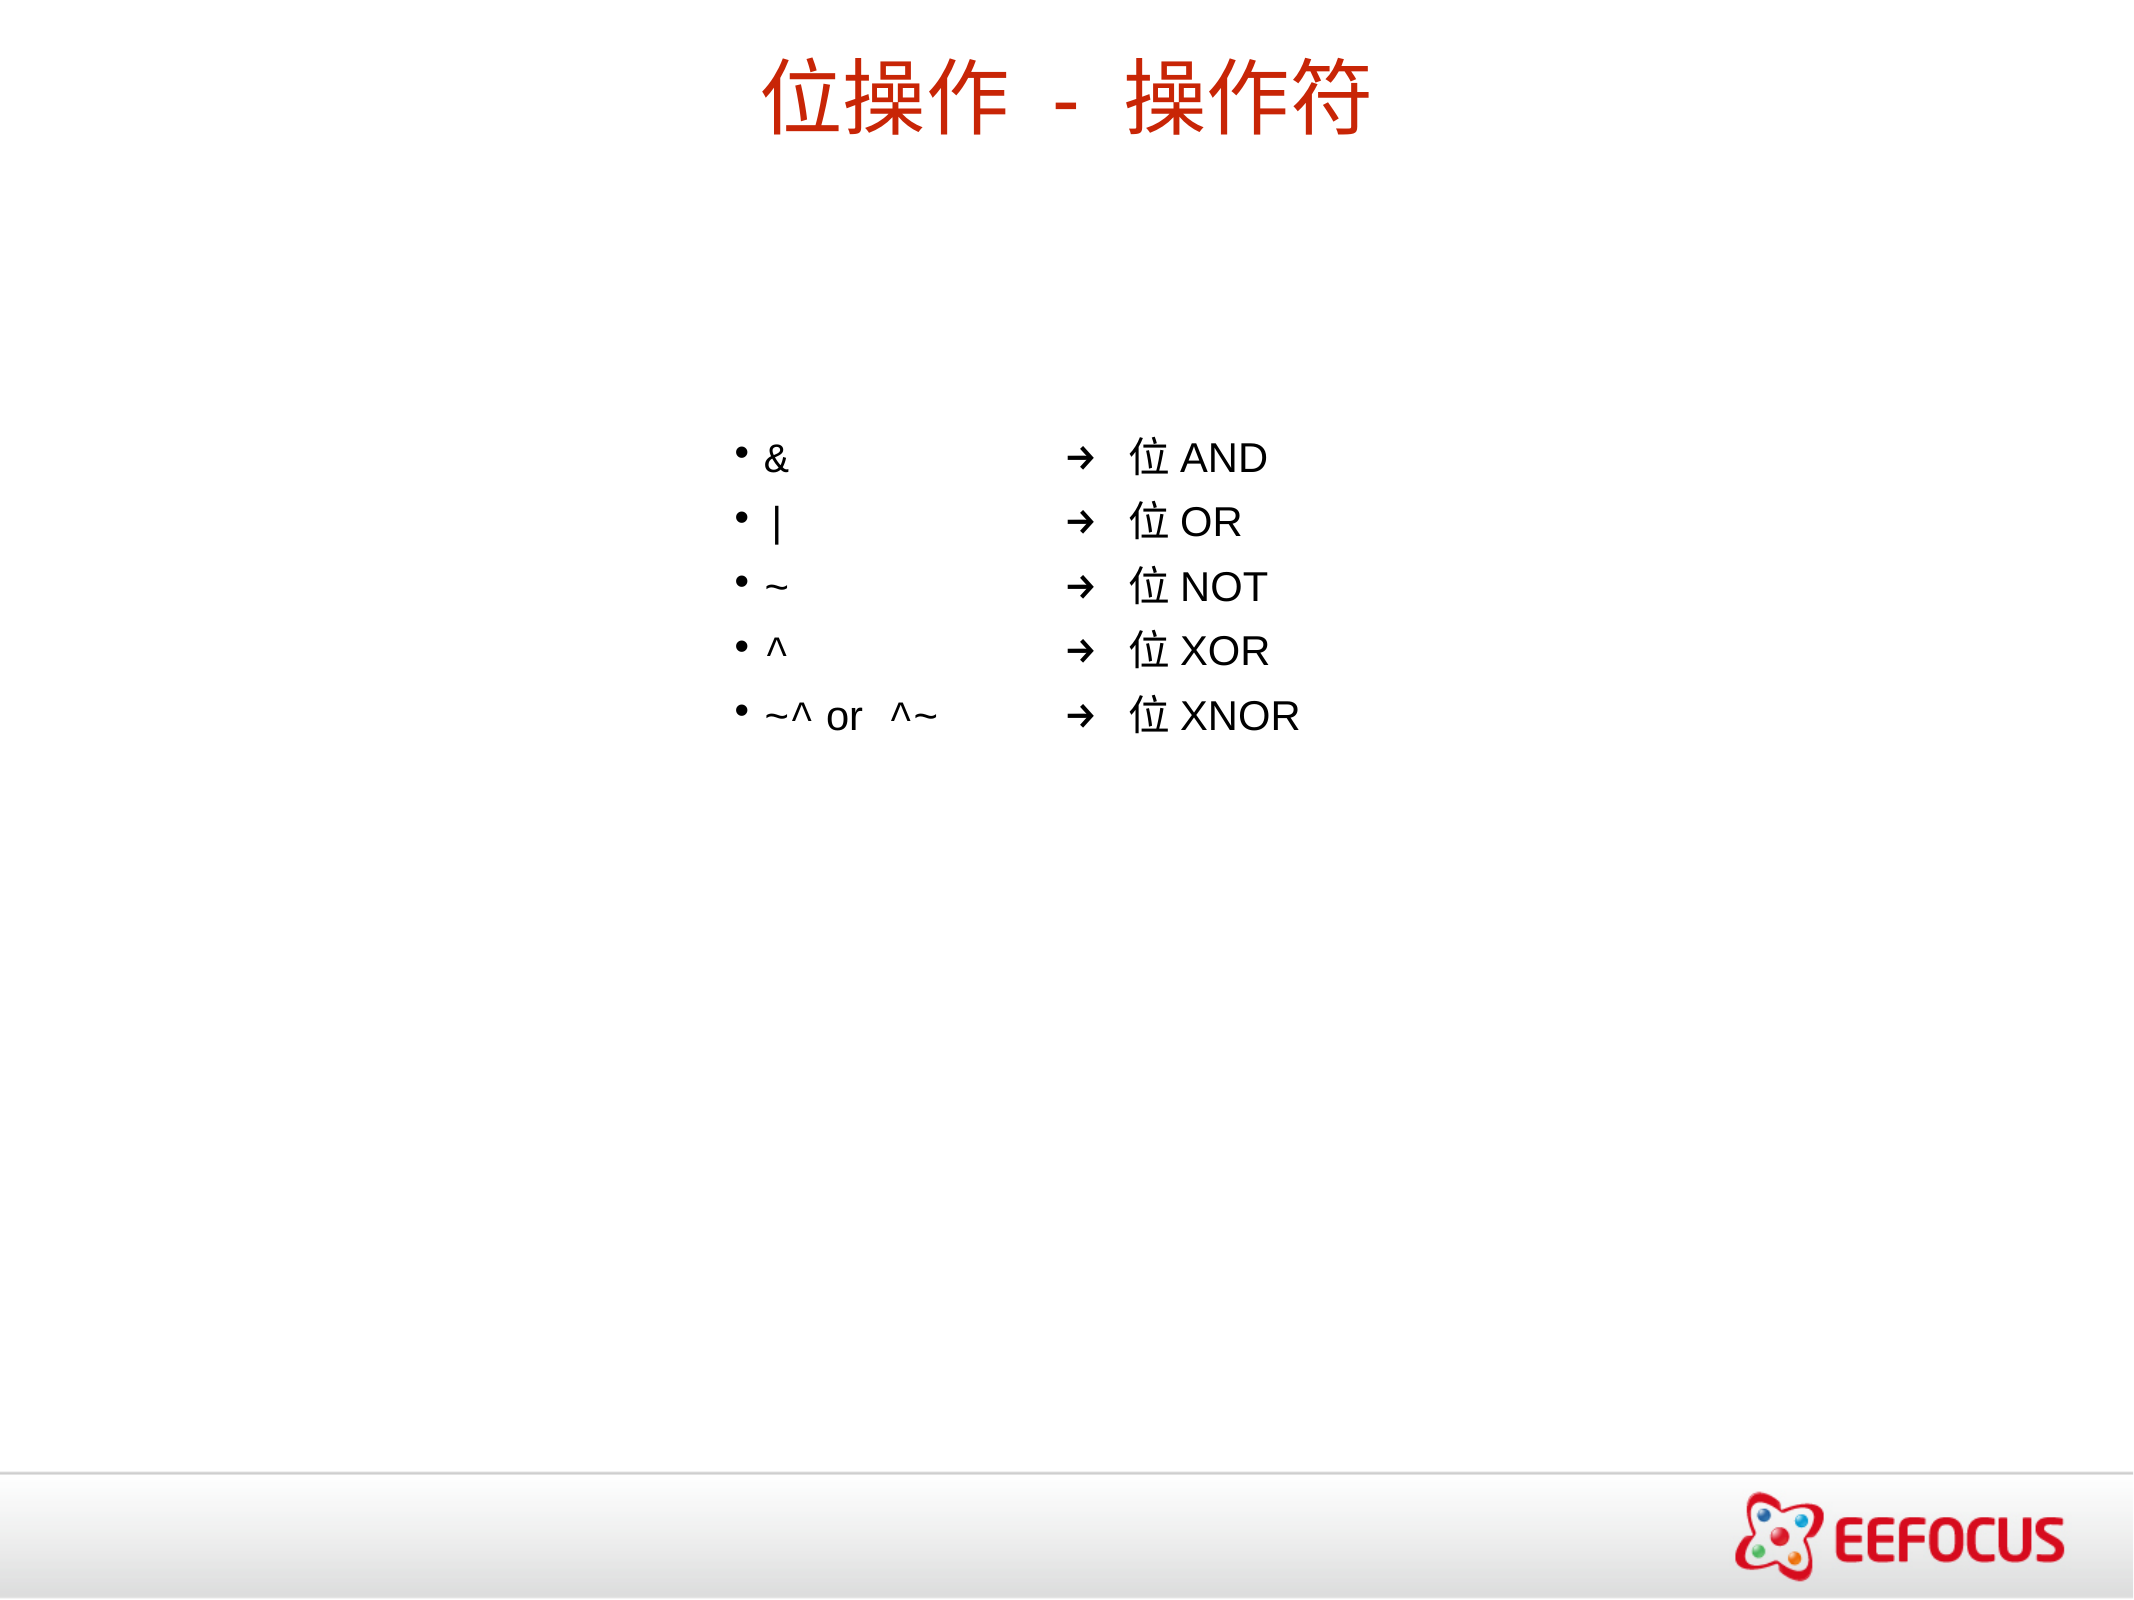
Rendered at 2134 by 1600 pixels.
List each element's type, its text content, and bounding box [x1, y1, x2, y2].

list & → 位AND | → 位OR ~ → 位NOT ^ → 位XOR ~^ or ^~ → 位XNOR [718, 419, 1379, 793]
picture [0, 0, 2134, 1600]
title 位操作 - 操作符 [106, 0, 2028, 194]
